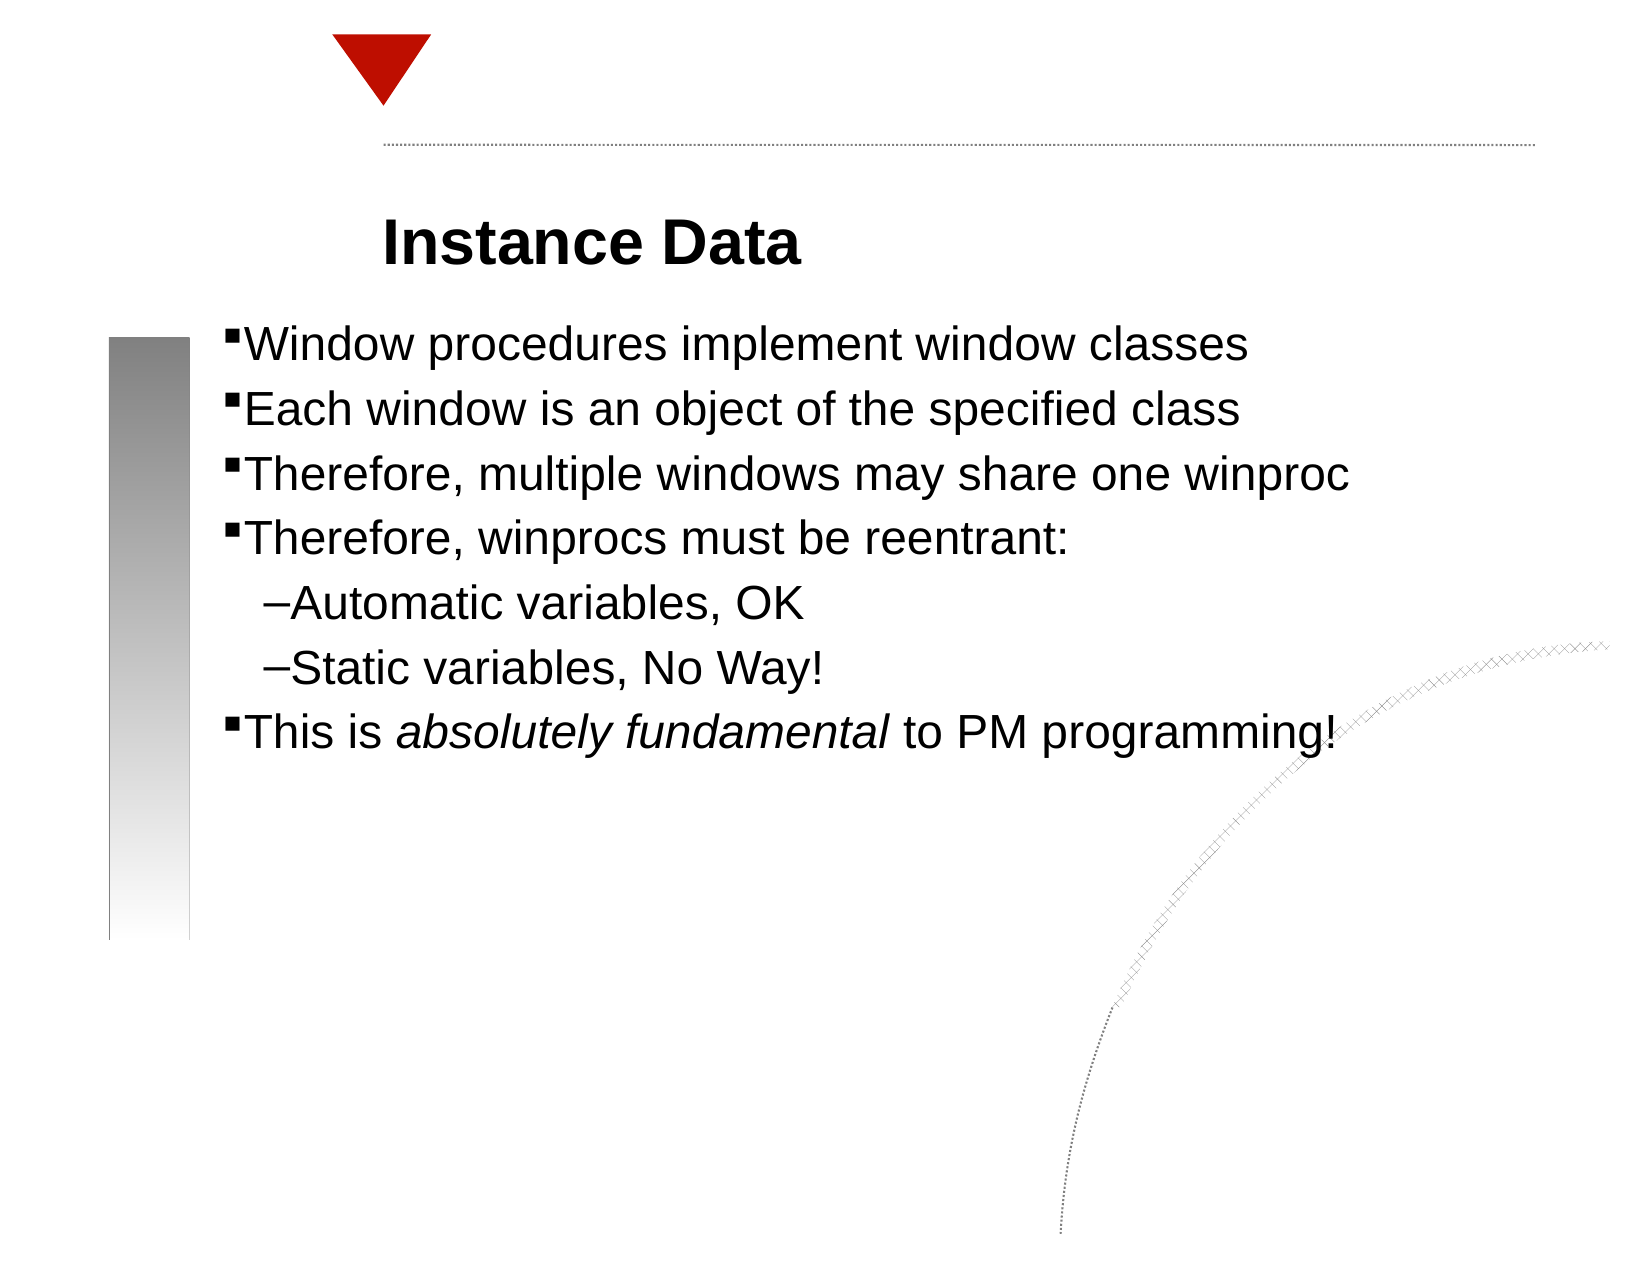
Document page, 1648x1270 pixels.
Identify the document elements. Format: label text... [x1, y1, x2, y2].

text_box Window procedures implement window classes Each window is an object of the specified class Therefore, multiple windows may share one winproc Therefore, winprocs must be reentrant: Automatic variables, OK Static variables, No Way! This is absolutely fundamental to PM programming! [221, 312, 1532, 759]
text_box Instance Data [382, 199, 1539, 278]
